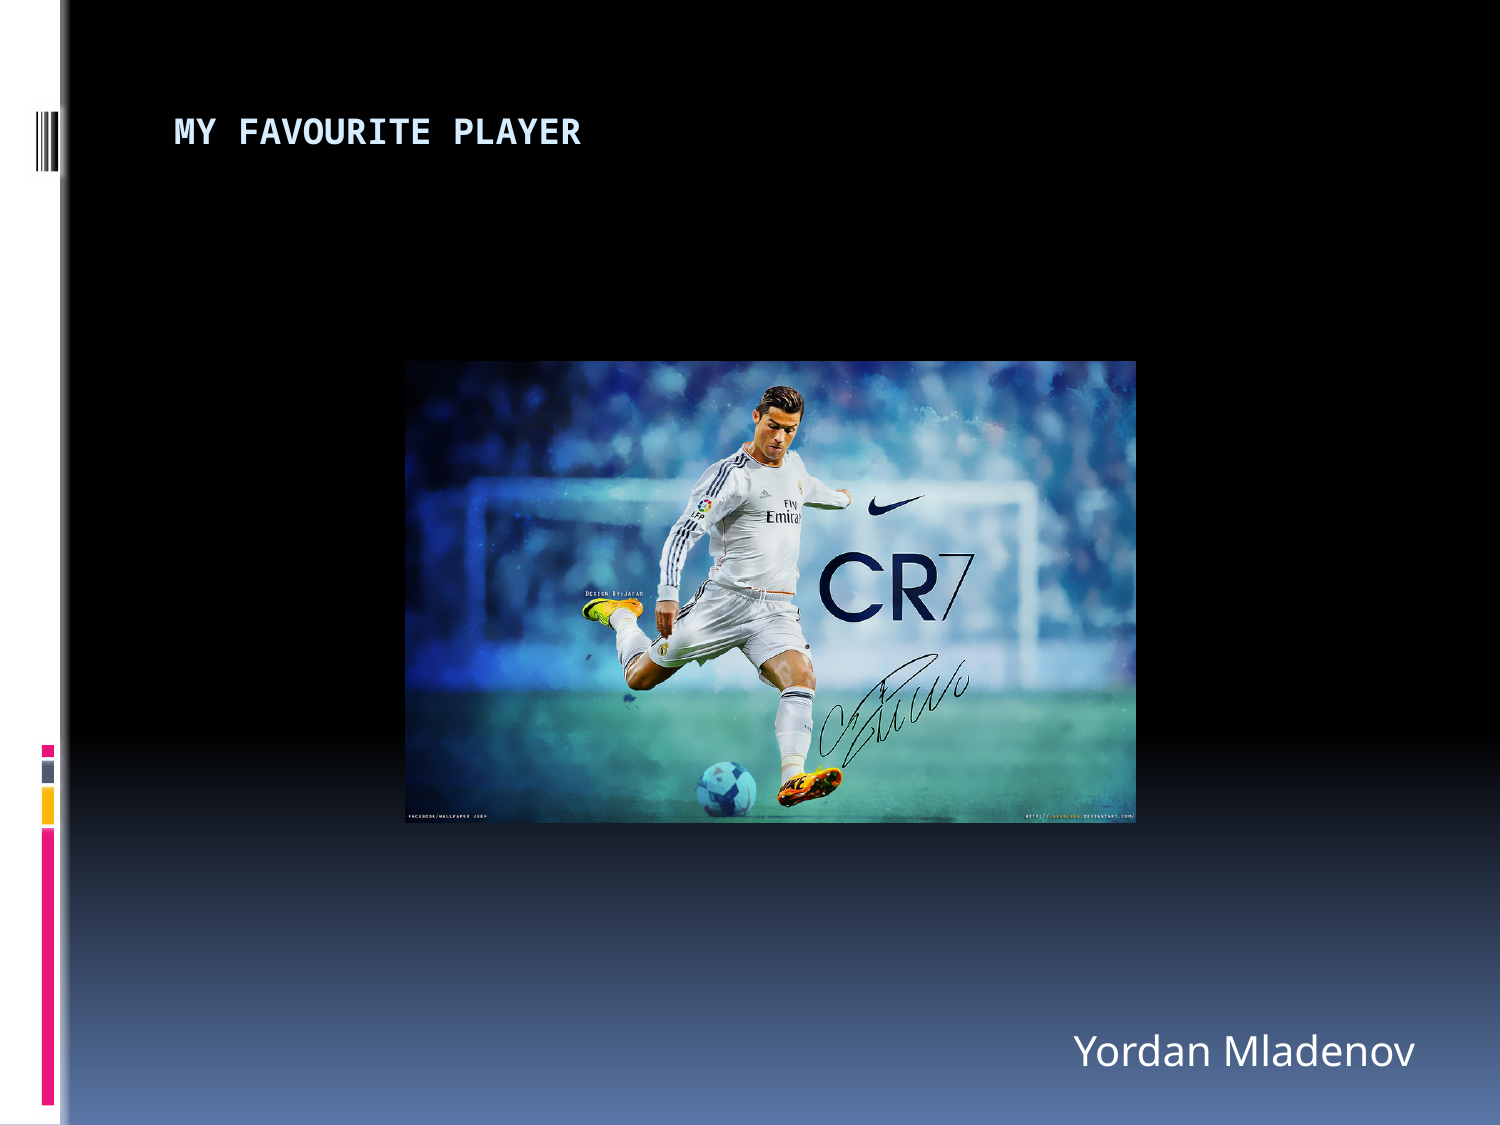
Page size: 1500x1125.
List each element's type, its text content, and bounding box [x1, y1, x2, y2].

subtitle Yordan Mladenov [1057, 987, 1500, 1083]
title My favourite player [159, 101, 1447, 268]
picture [404, 361, 1137, 823]
